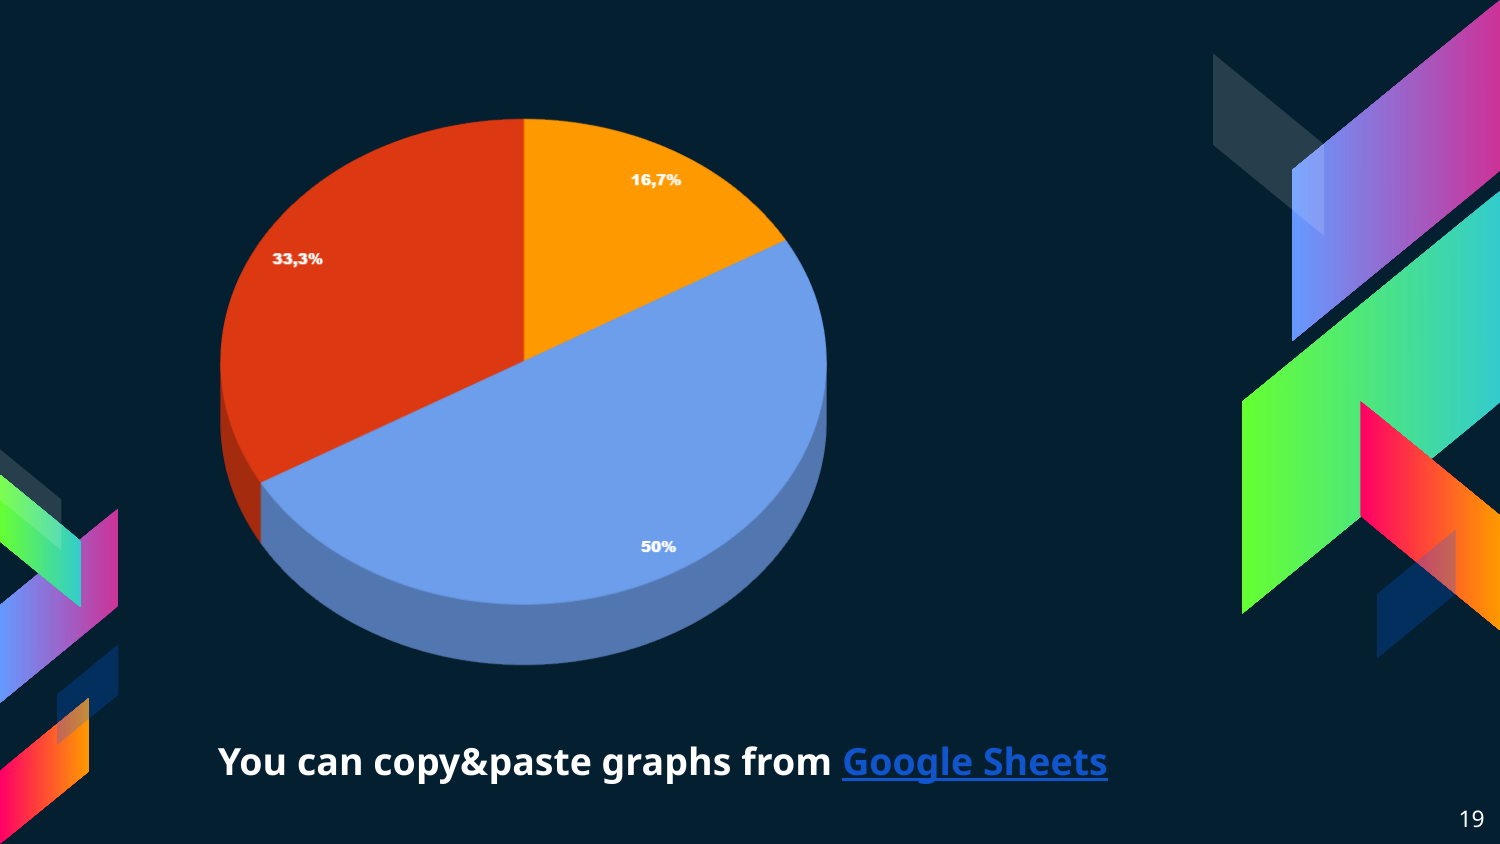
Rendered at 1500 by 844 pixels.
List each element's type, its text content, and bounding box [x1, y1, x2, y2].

picture [158, 89, 888, 695]
slide_number ‹#› [1403, 789, 1500, 844]
list You can copy&paste graphs from Google Sheets [202, 722, 1298, 808]
